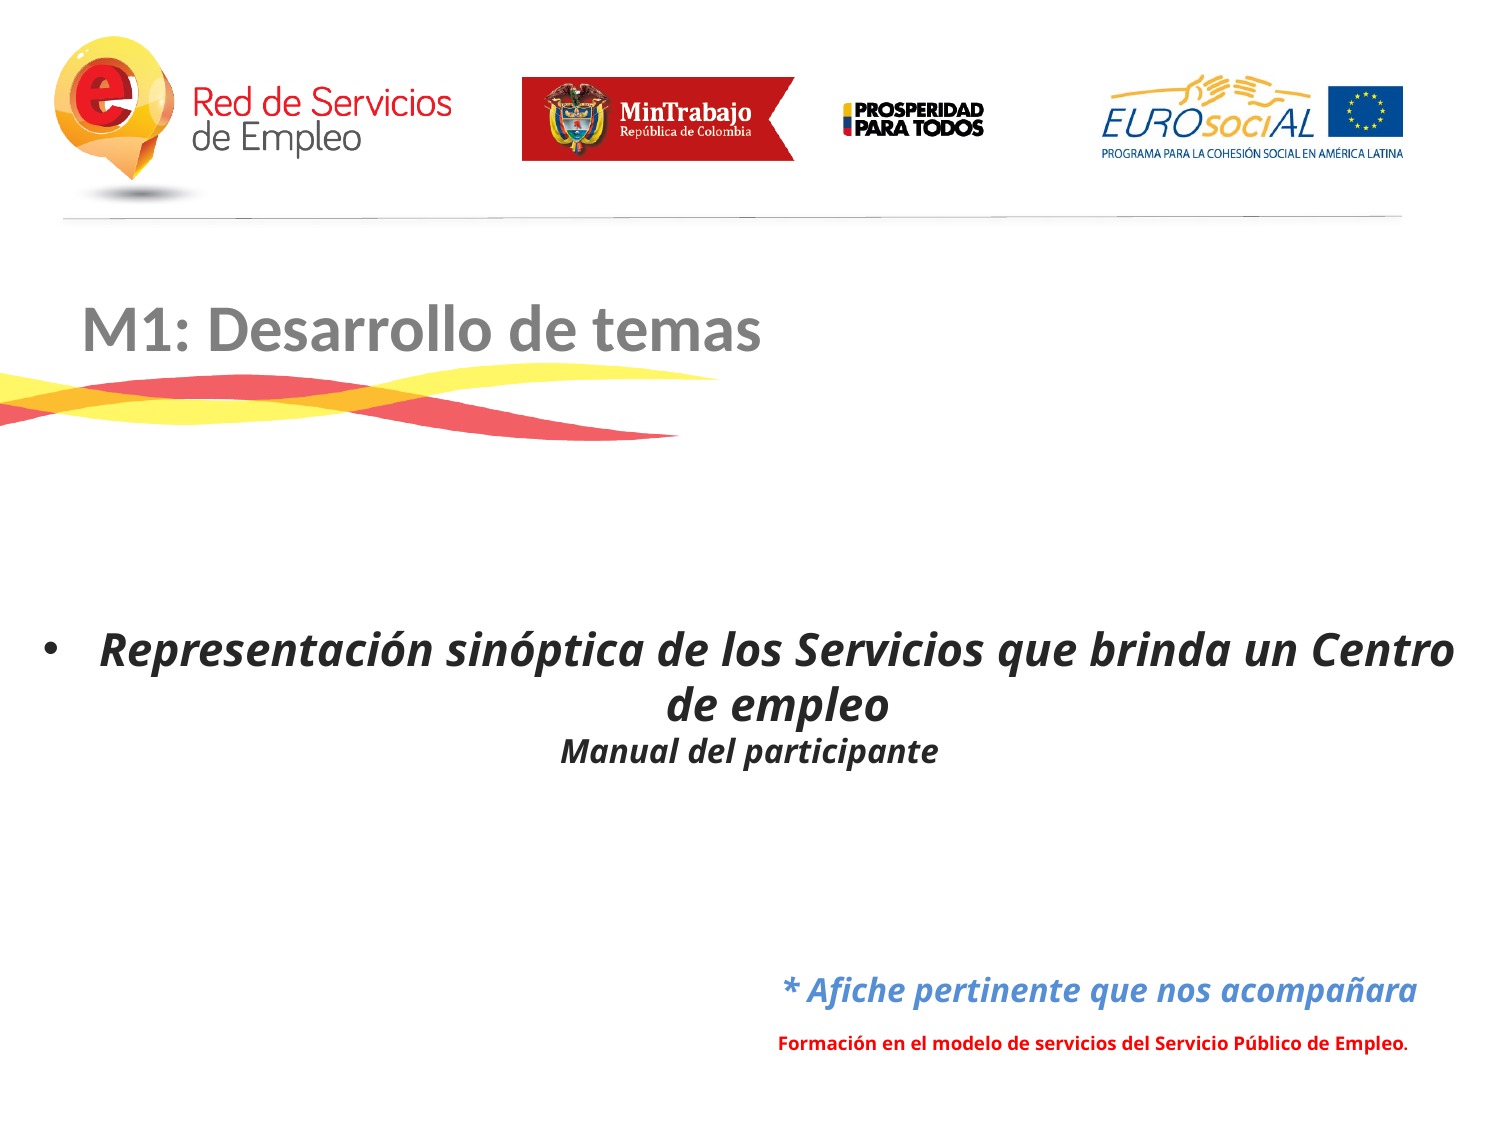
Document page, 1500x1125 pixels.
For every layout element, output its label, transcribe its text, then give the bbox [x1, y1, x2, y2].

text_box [62, 215, 1403, 220]
text_box Representación sinóptica de los Servicios que brinda un Centro de empleo Manual del participante * Afiche pertinente que nos acompañara [24, 612, 1475, 1017]
picture [1102, 74, 1403, 158]
text_box M1: Desarrollo de temas [67, 277, 1199, 372]
title Formación en el modelo de servicios del Servicio Público de Empleo. [720, 999, 1471, 1088]
picture [0, 358, 721, 441]
picture [521, 77, 987, 162]
picture [54, 35, 452, 205]
